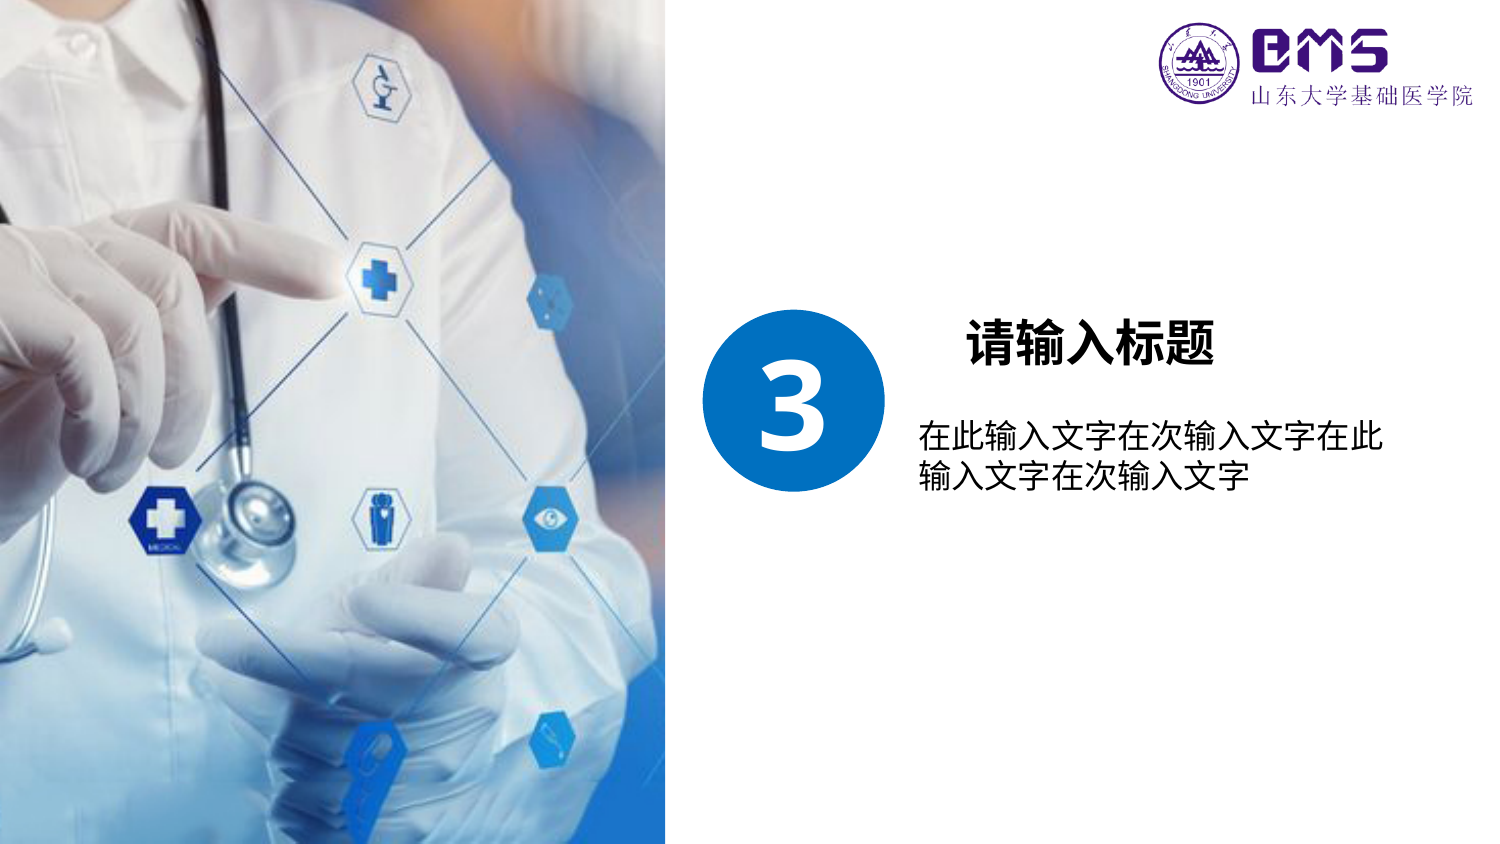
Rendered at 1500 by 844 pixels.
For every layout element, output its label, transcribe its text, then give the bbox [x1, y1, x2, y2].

text_box 在此输入文字在次输入文字在此输入文字在次输入文字 [903, 408, 1400, 543]
text_box 3 [700, 307, 887, 494]
picture [1127, 0, 1500, 151]
picture [0, 0, 666, 844]
text_box 请输入标题 [950, 303, 1329, 379]
